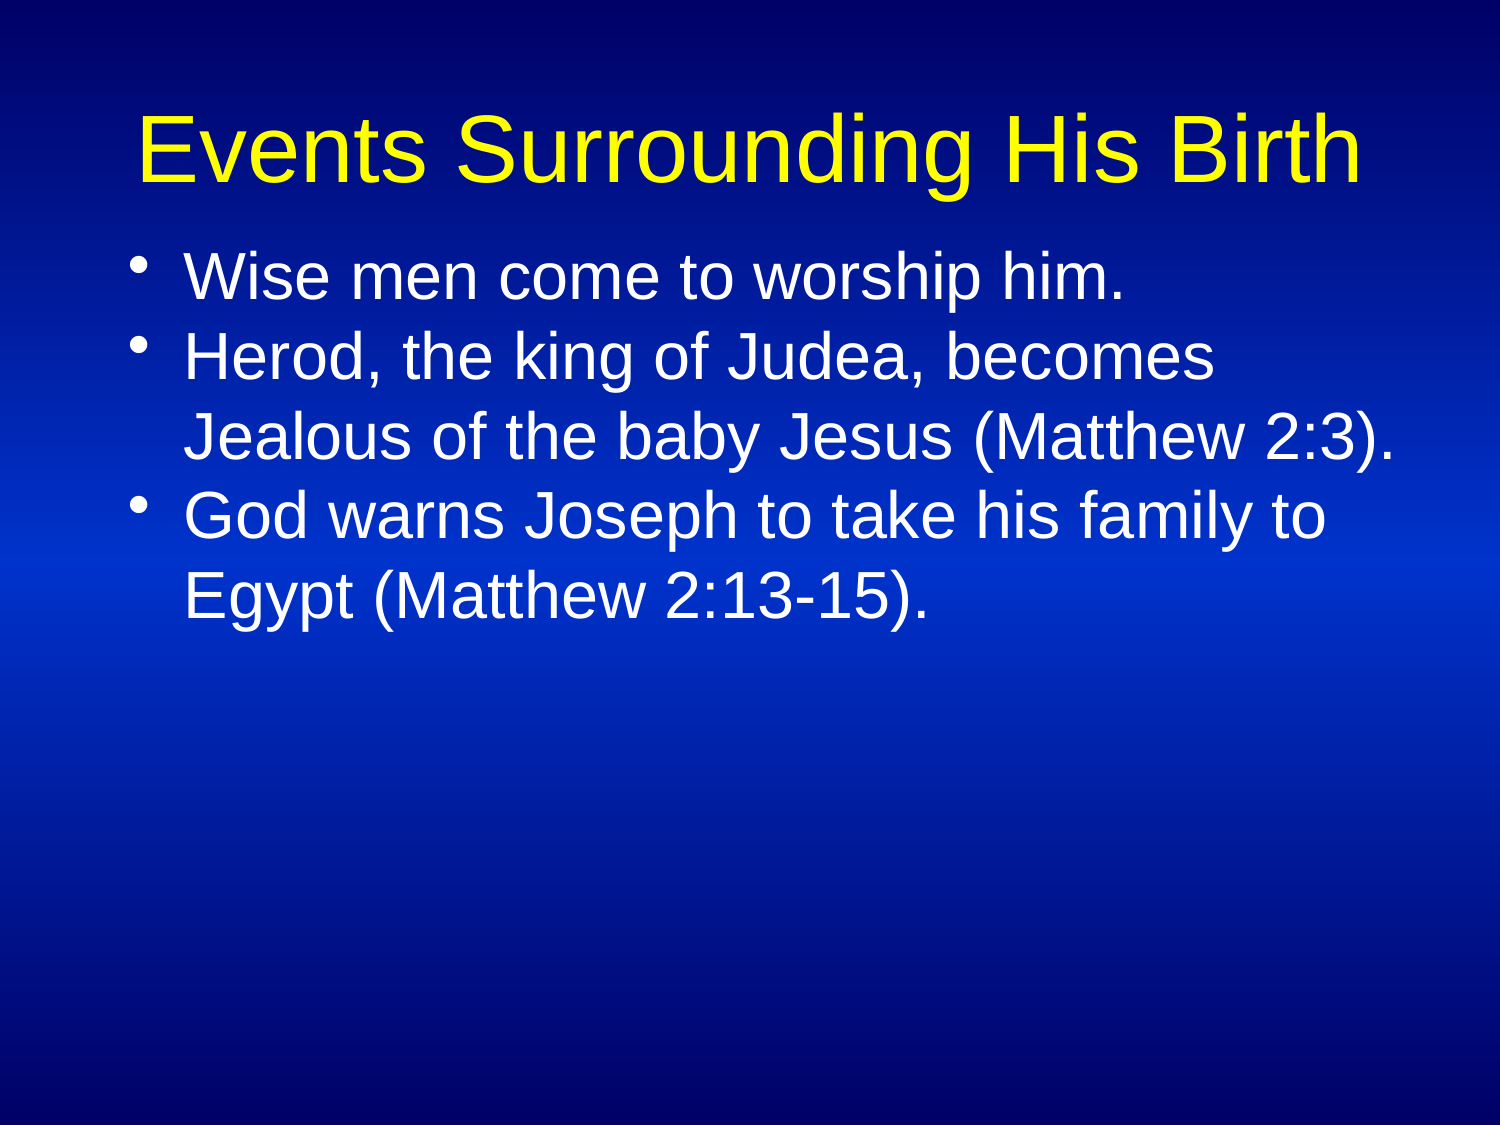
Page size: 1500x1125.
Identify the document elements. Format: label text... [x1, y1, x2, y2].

title Events Surrounding His Birth [37, 50, 1463, 238]
list Wise men come to worship him. Herod, the king of Judea, becomes Jealous of the baby Jesus (Matthew 2:3). God warns Joseph to take his family to Egypt (Matthew 2:13-15). [112, 224, 1438, 1100]
